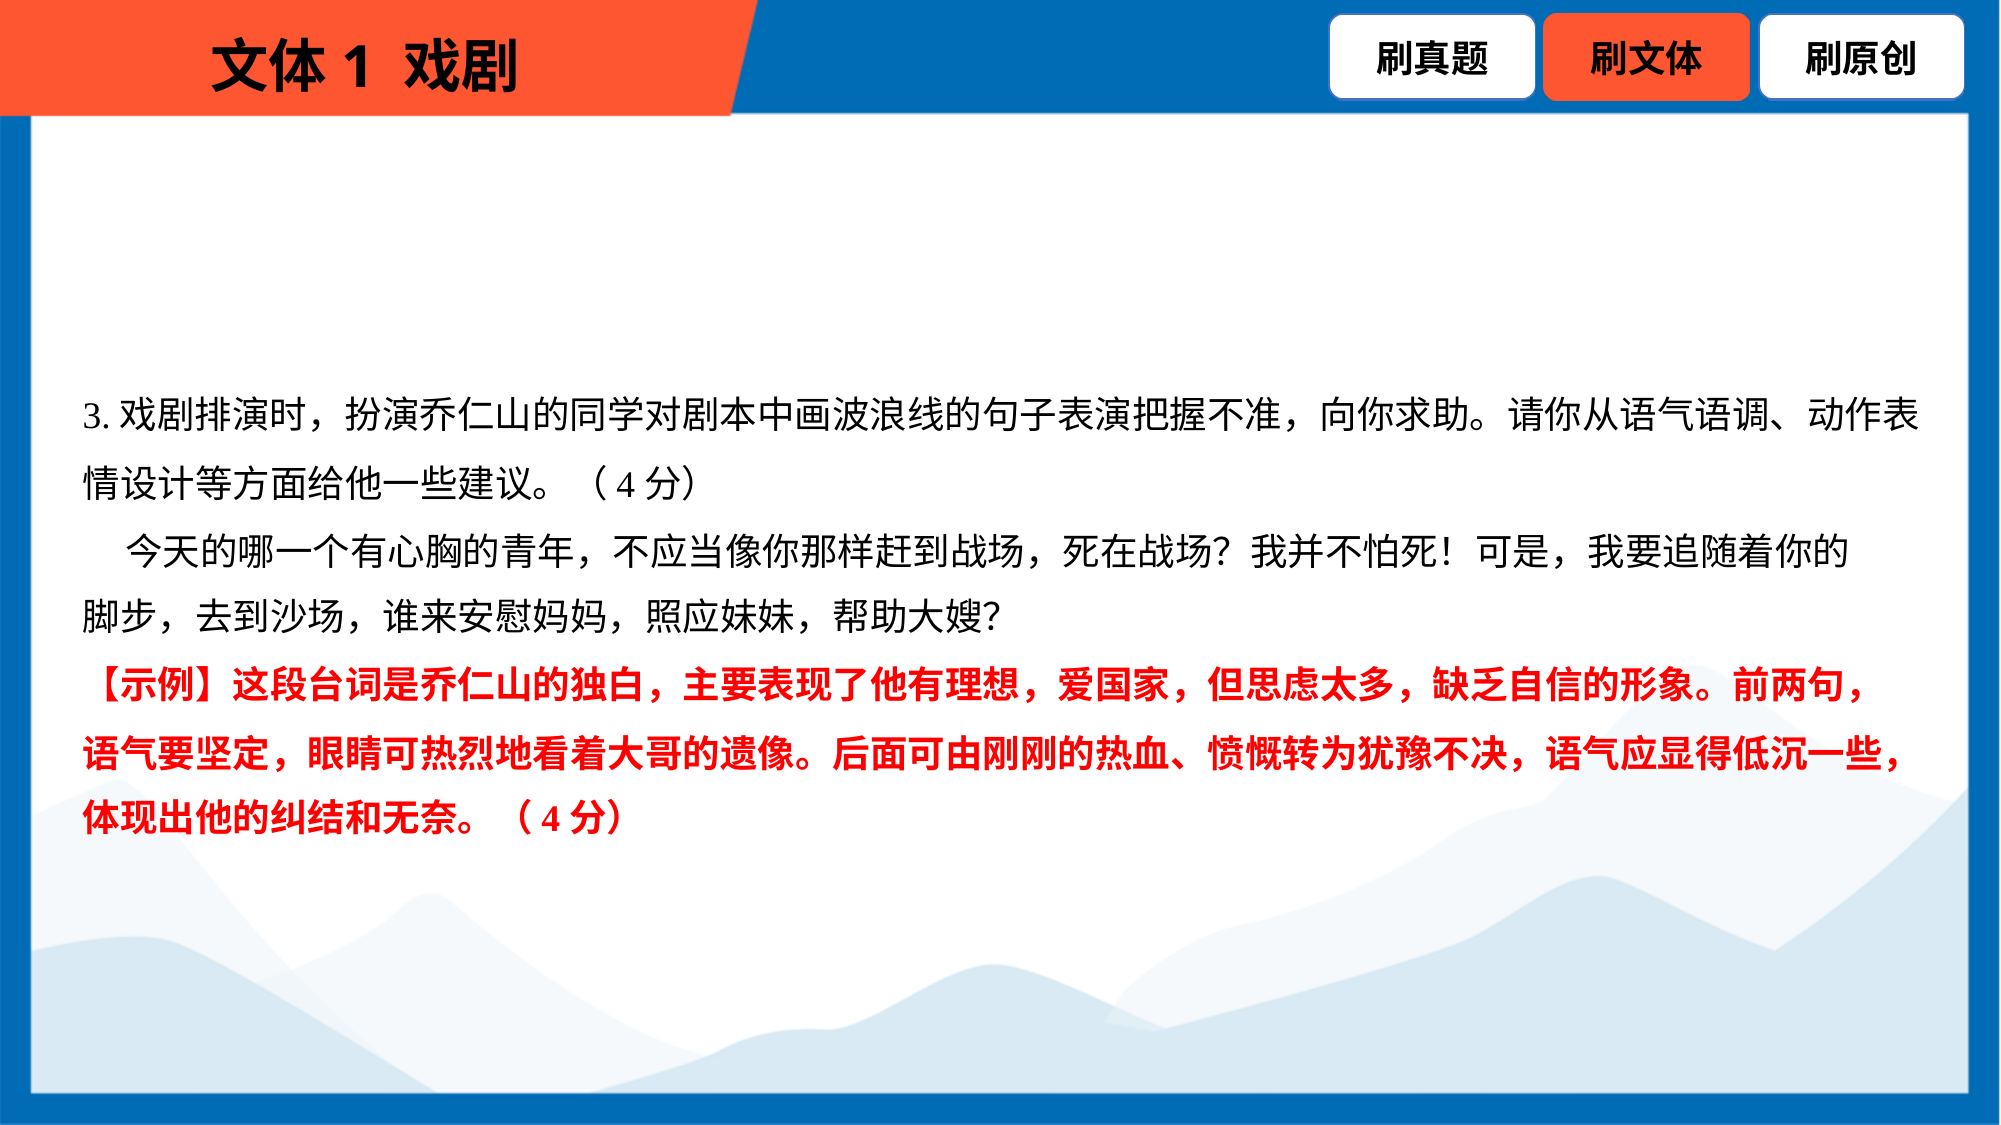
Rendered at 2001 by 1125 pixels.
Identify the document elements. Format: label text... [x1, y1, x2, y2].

picture [0, 0, 2000, 1125]
text_box 3.戏剧排演时，扮演乔仁山的同学对剧本中画波浪线的句子表演把握不准，向你求助。请你从语气语调、动作表 情设计等方面给他一些建议。（4分） 今天的哪一个有心胸的青年，不应当像你那样赶到战场，死在战场？我并不怕死！可是，我要追随着你的 脚步，去到沙场，谁来安慰妈妈，照应妹妹，帮助大嫂？ [82, 367, 1917, 631]
text_box 【示例】这段台词是乔仁山的独白，主要表现了他有理想，爱国家，但思虑太多，缺乏自信的形象。前两句， 语气要坚定，眼睛可热烈地看着大哥的遗像。后面可由刚刚的热血、愤慨转为犹豫不决，语气应显得低沉一些， 体现出他的纠结和无奈。（4分） [82, 637, 1917, 833]
